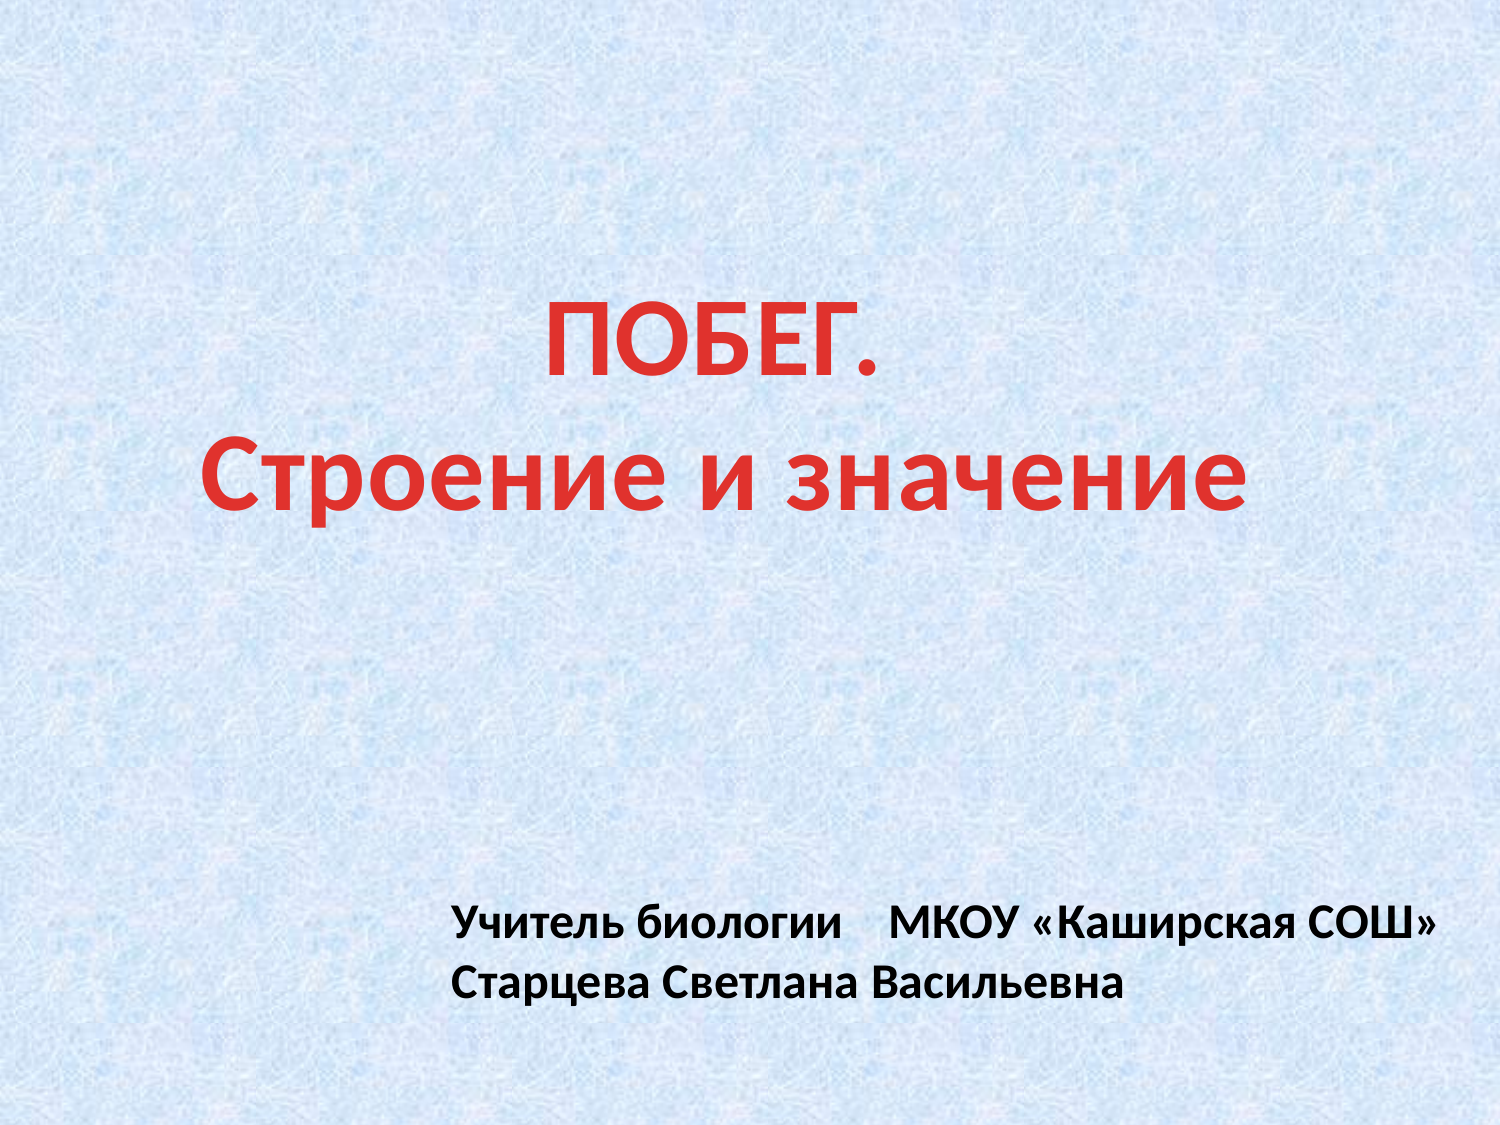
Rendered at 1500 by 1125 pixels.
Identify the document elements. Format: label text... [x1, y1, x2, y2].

picture [0, 0, 1500, 1125]
text_box Учитель биологии МКОУ «Каширская СОШ» Старцева Светлана Васильевна [436, 881, 1500, 1017]
text_box ПОБЕГ. Строение и значение [76, 255, 1376, 540]
